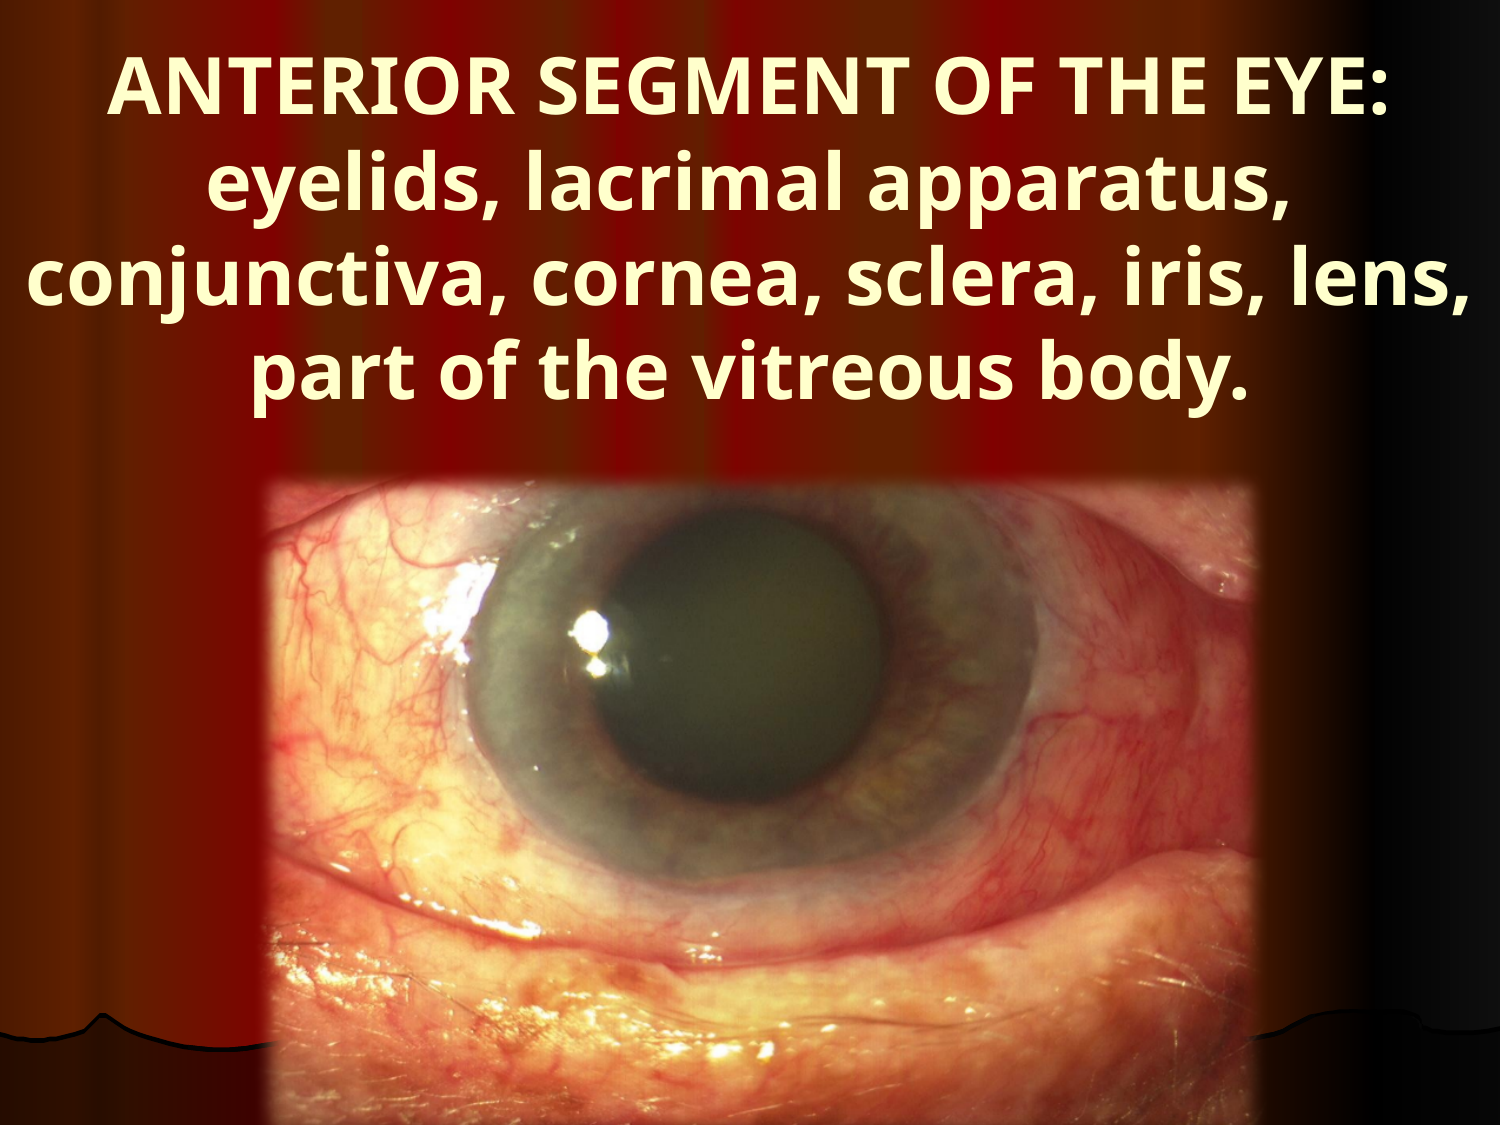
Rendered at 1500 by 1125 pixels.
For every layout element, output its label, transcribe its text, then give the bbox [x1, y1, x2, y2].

title ANTERIOR SEGMENT OF THE EYE: eyelids, lacrimal apparatus, conjunctiva, cornea, sclera, iris, lens, part of the vitreous body. [0, 148, 1500, 303]
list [253, 467, 1270, 1125]
